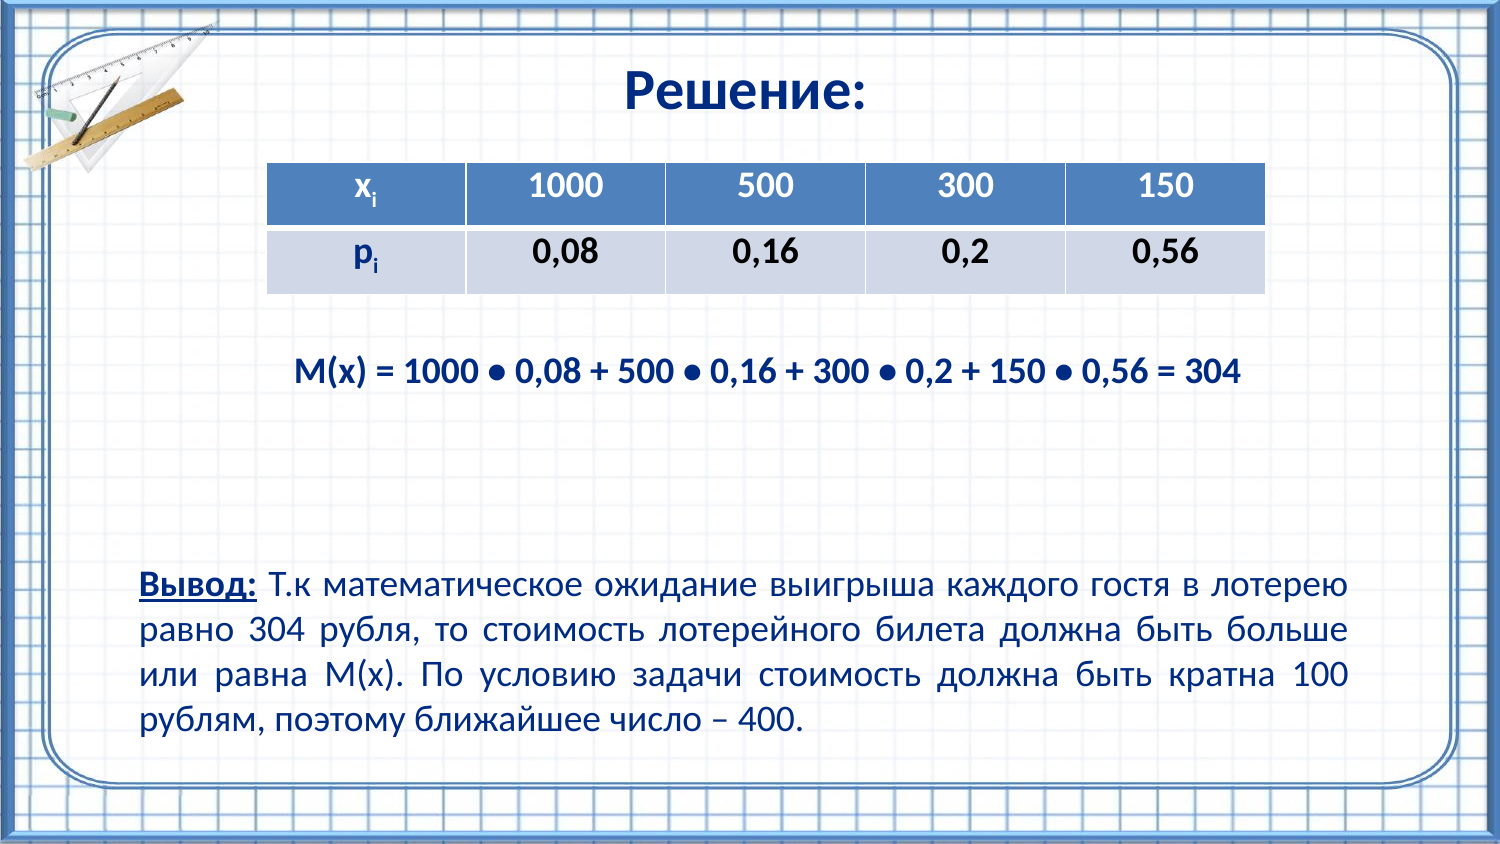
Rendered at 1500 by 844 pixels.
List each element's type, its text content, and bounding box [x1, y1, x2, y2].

table_cell pi [267, 231, 465, 294]
table_cell 0,2 [866, 231, 1065, 294]
table_header 300 [866, 163, 1065, 225]
picture [0, 0, 1500, 844]
table_cell 0,08 [467, 231, 665, 294]
table_header 500 [666, 163, 865, 225]
table_header 150 [1066, 163, 1265, 225]
table_header xi [267, 163, 465, 225]
table_header 1000 [467, 163, 665, 225]
text_box Вывод: Т.к математическое ожидание выигрыша каждого гостя в лотерею равно 304 рубля, то стоимость лотерейного билета должна быть больше или равна M(x). По условию задачи стоимость должна быть кратна 100 рублям, поэтому ближайшее число – 400. [123, 551, 1365, 747]
table_cell 0,16 [666, 231, 865, 294]
table_cell 0,56 [1066, 231, 1265, 294]
text_box М(х) = 1000 • 0,08 + 500 • 0,16 + 300 • 0,2 + 150 • 0,56 = 304 [265, 339, 1270, 399]
text_box Решение: [610, 43, 883, 129]
